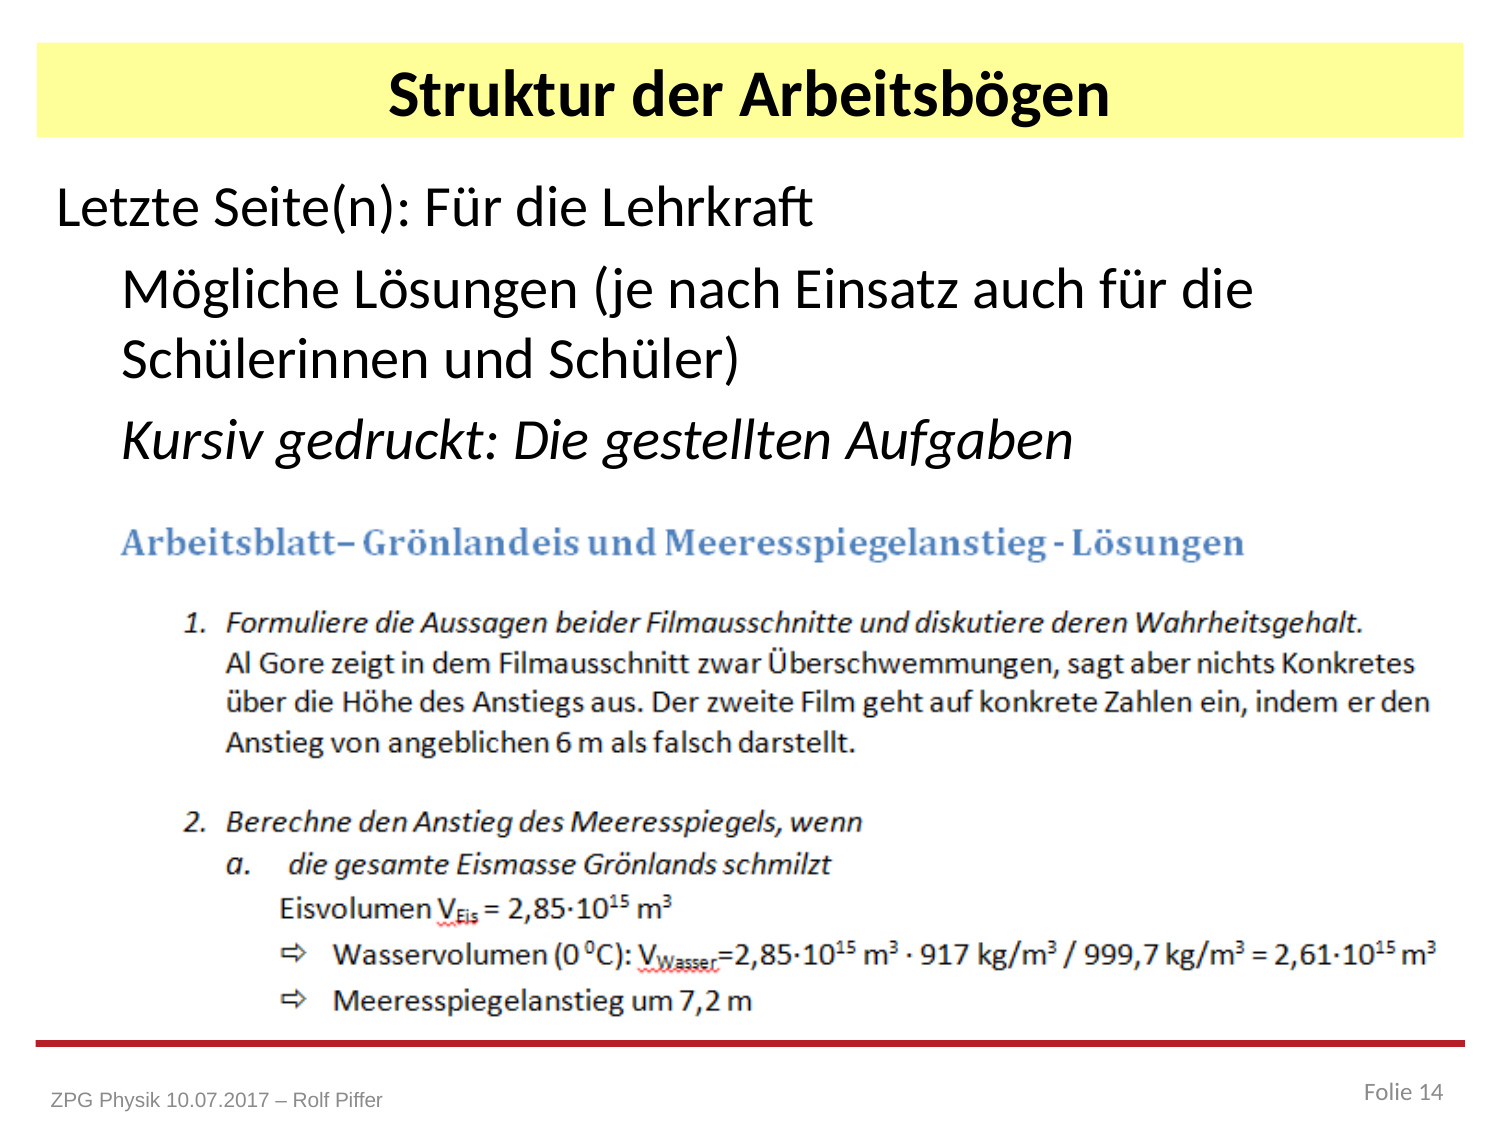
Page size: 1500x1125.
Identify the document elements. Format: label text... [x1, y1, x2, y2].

slide_number Folie 14 [1108, 1060, 1459, 1121]
footer ZPG Physik 10.07.2017 – Rolf Piffer [35, 1069, 768, 1125]
picture [108, 515, 1448, 1024]
title Struktur der Arbeitsbögen [41, 42, 1459, 149]
list Letzte Seite(n): Für die Lehrkraft Mögliche Lösungen (je nach Einsatz auch für die Schülerinnen und Schüler) Kursiv gedruckt: Die gestellten Aufgaben [41, 160, 1459, 1024]
